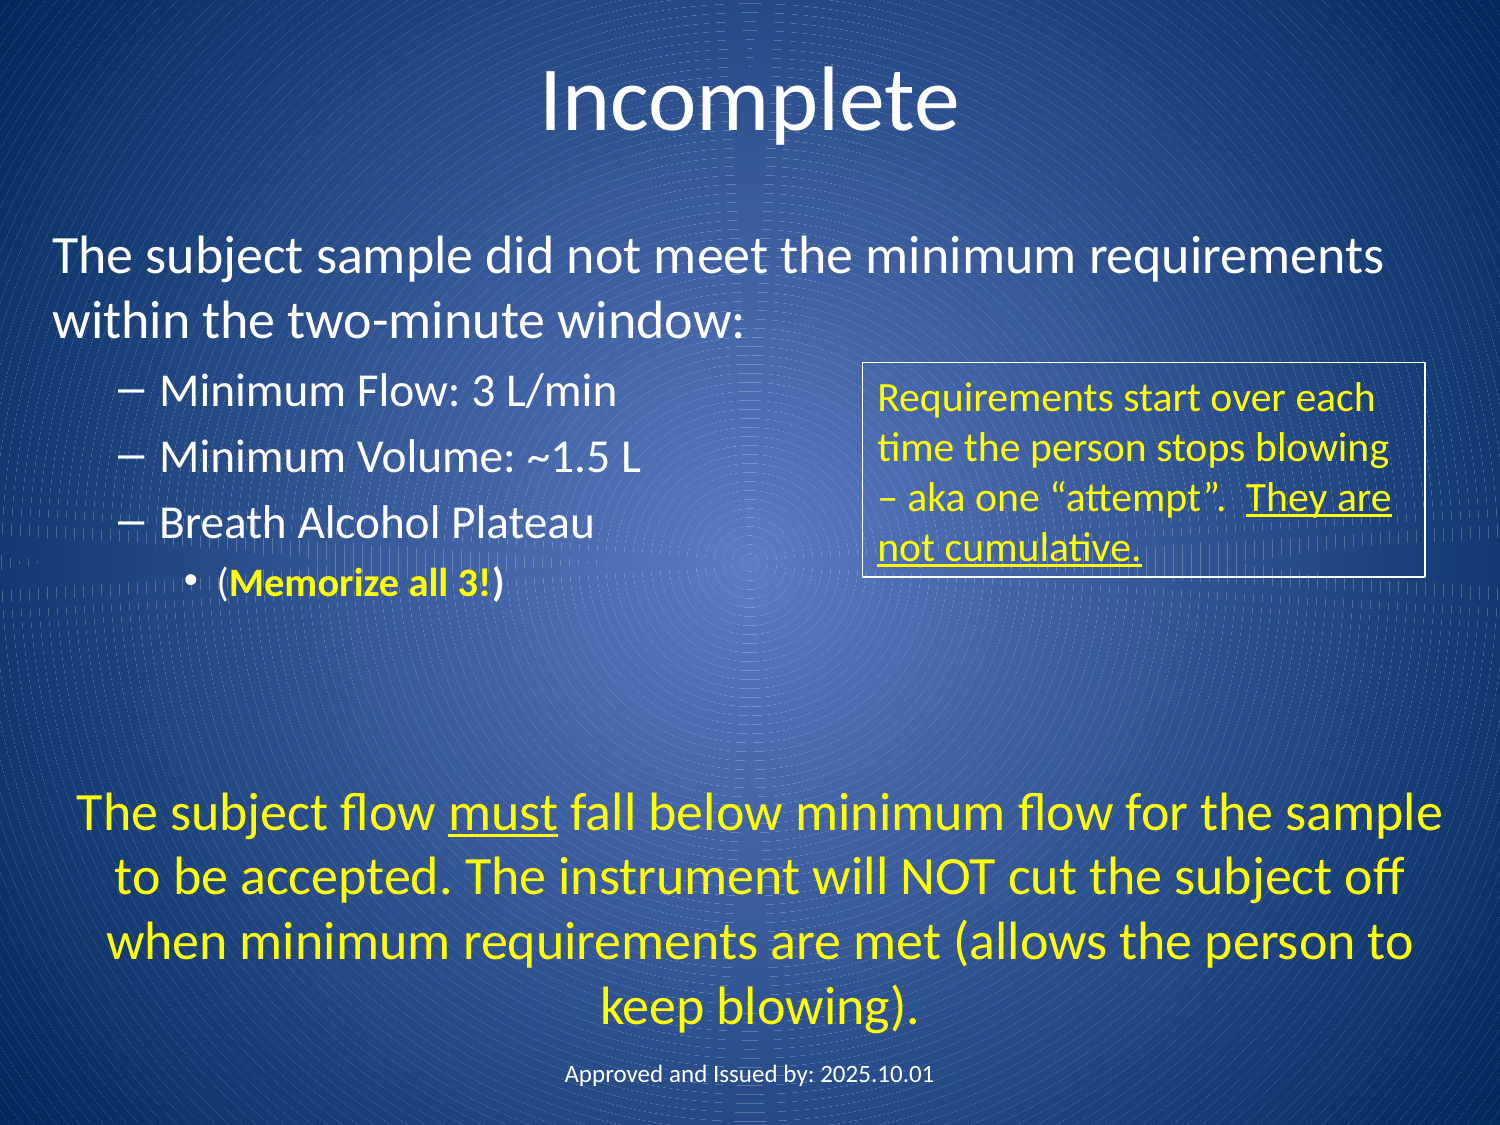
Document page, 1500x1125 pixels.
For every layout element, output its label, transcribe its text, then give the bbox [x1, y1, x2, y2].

footer Approved and Issued by: 2025.10.01 [512, 1042, 988, 1103]
title Incomplete [75, 0, 1425, 188]
list The subject sample did not meet the minimum requirements within the two-minute window: Minimum Flow: 3 L/min Minimum Volume: ~1.5 L Breath Alcohol Plateau (Memorize all 3!) The subject flow must fall below minimum flow for the sample to be accepted. The instrument will NOT cut the subject off when minimum requirements are met (allows the person to keep blowing). [37, 212, 1475, 1050]
text_box Requirements start over each time the person stops blowing – aka one “attempt”. They are not cumulative. [862, 362, 1425, 578]
